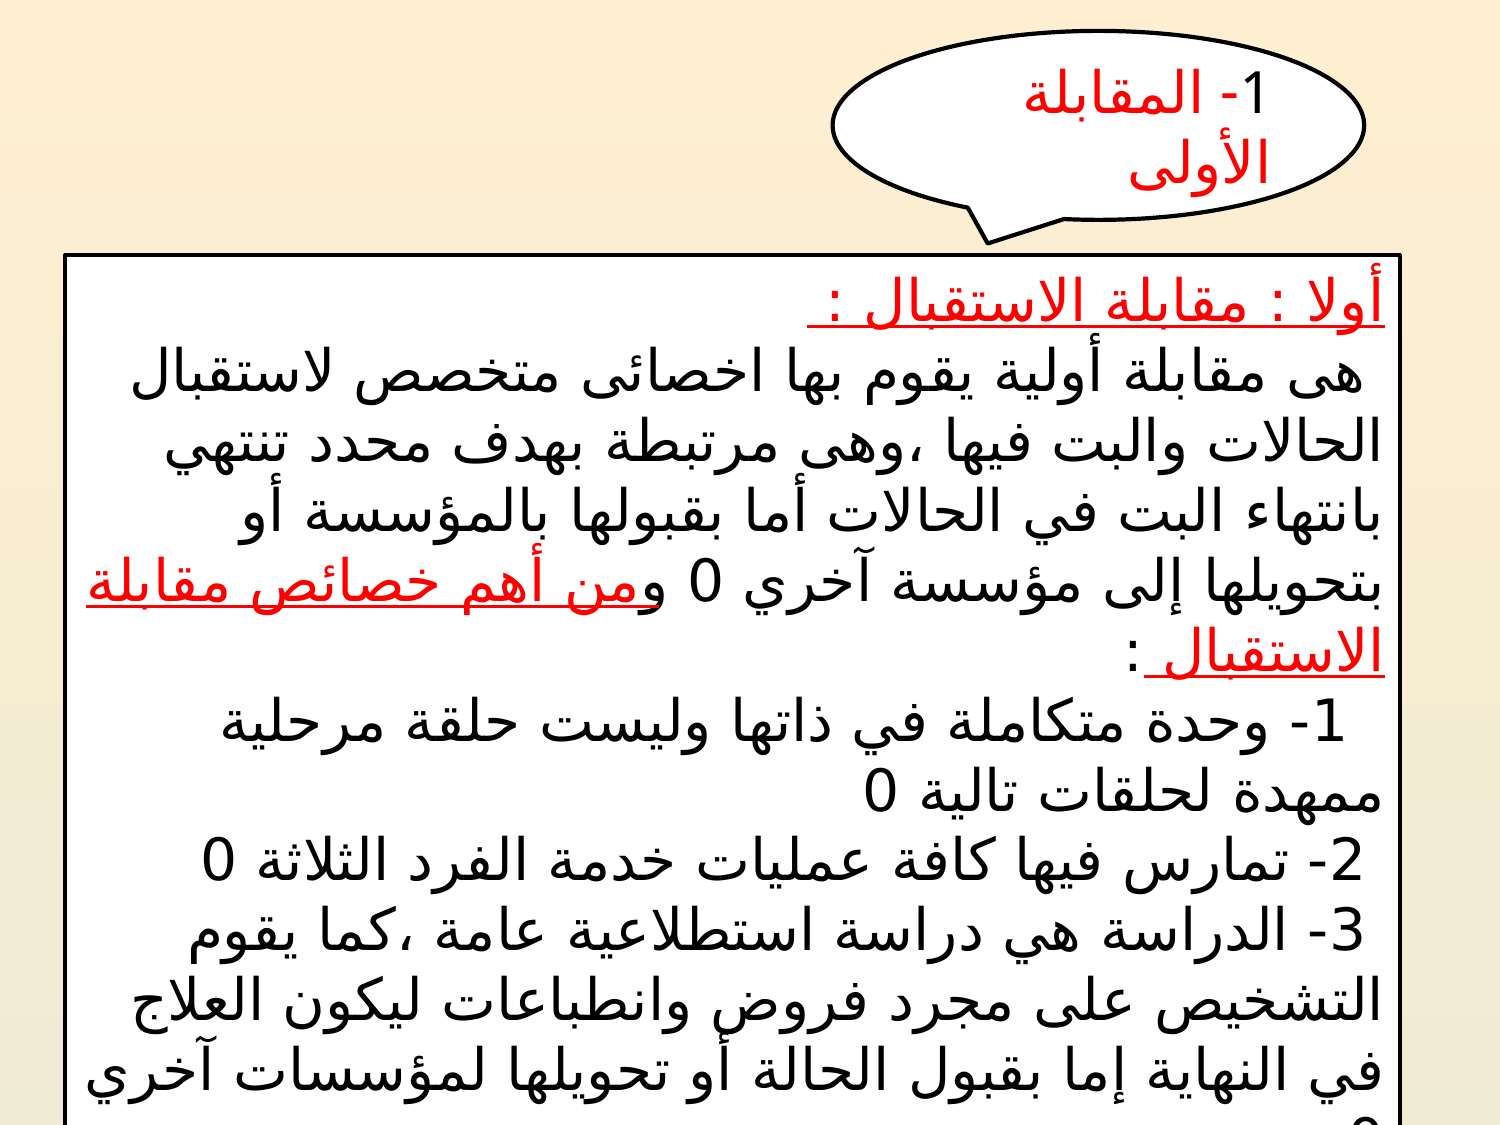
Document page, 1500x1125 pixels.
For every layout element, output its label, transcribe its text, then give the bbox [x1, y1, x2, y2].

text_box أولا : مقابلة الاستقبال : هى مقابلة أولية يقوم بها اخصائى متخصص لاستقبال الحالات والبت فيها ،وهى مرتبطة بهدف محدد تنتهي بانتهاء البت في الحالات أما بقبولها بالمؤسسة أو بتحويلها إلى مؤسسة آخري 0 ومن أهم خصائص مقابلة الاستقبال : 1- وحدة متكاملة في ذاتها وليست حلقة مرحلية ممهدة لحلقات تالية 0 2- تمارس فيها كافة عمليات خدمة الفرد الثلاثة 0 3- الدراسة هي دراسة استطلاعية عامة ،كما يقوم التشخيص على مجرد فروض وانطباعات ليكون العلاج في النهاية إما بقبول الحالة أو تحويلها لمؤسسات آخري 0 [63, 253, 1402, 1125]
text_box 1- المقابلة الأولى [830, 28, 1367, 246]
